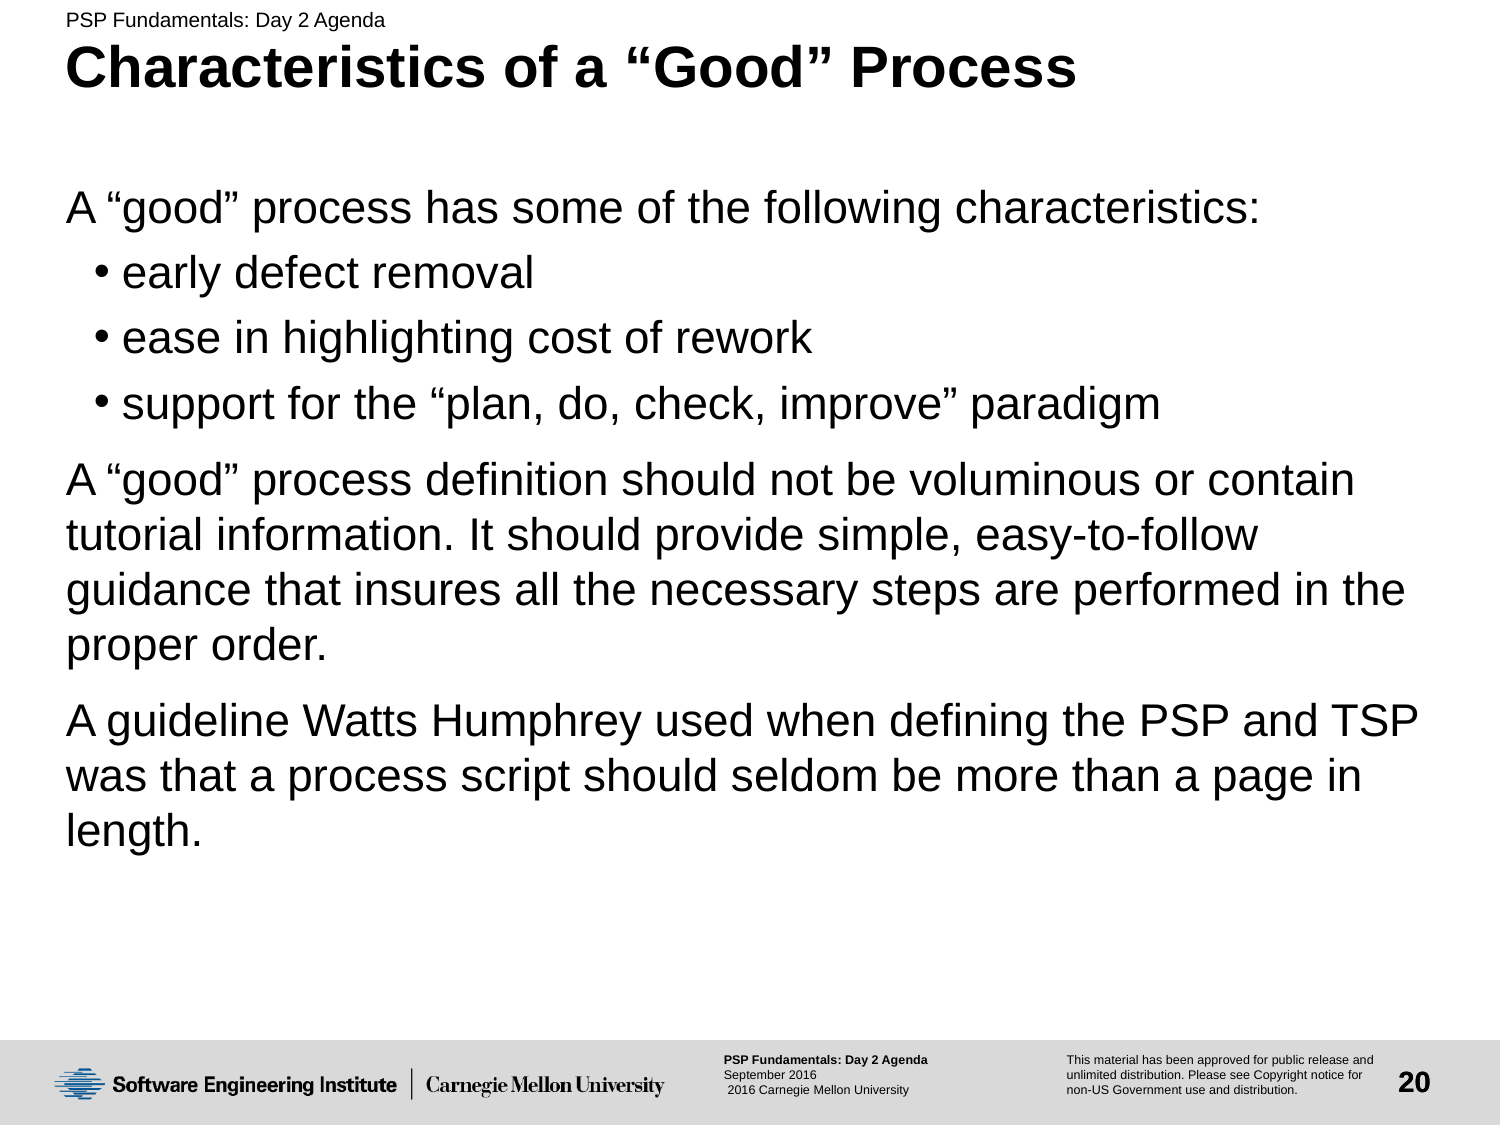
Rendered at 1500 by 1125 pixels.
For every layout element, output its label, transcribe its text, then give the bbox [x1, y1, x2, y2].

picture [46, 1061, 673, 1104]
list A “good” process has some of the following characteristics: early defect removal ease in highlighting cost of rework support for the “plan, do, check, improve” paradigm A “good” process definition should not be voluminous or contain tutorial information. It should provide simple, easy-to-follow guidance that insures all the necessary steps are performed in the proper order. A guideline Watts Humphrey used when defining the PSP and TSP was that a process script should seldom be more than a page in length. [65, 177, 1431, 1000]
title Characteristics of a “Good” Process [65, 37, 1430, 148]
